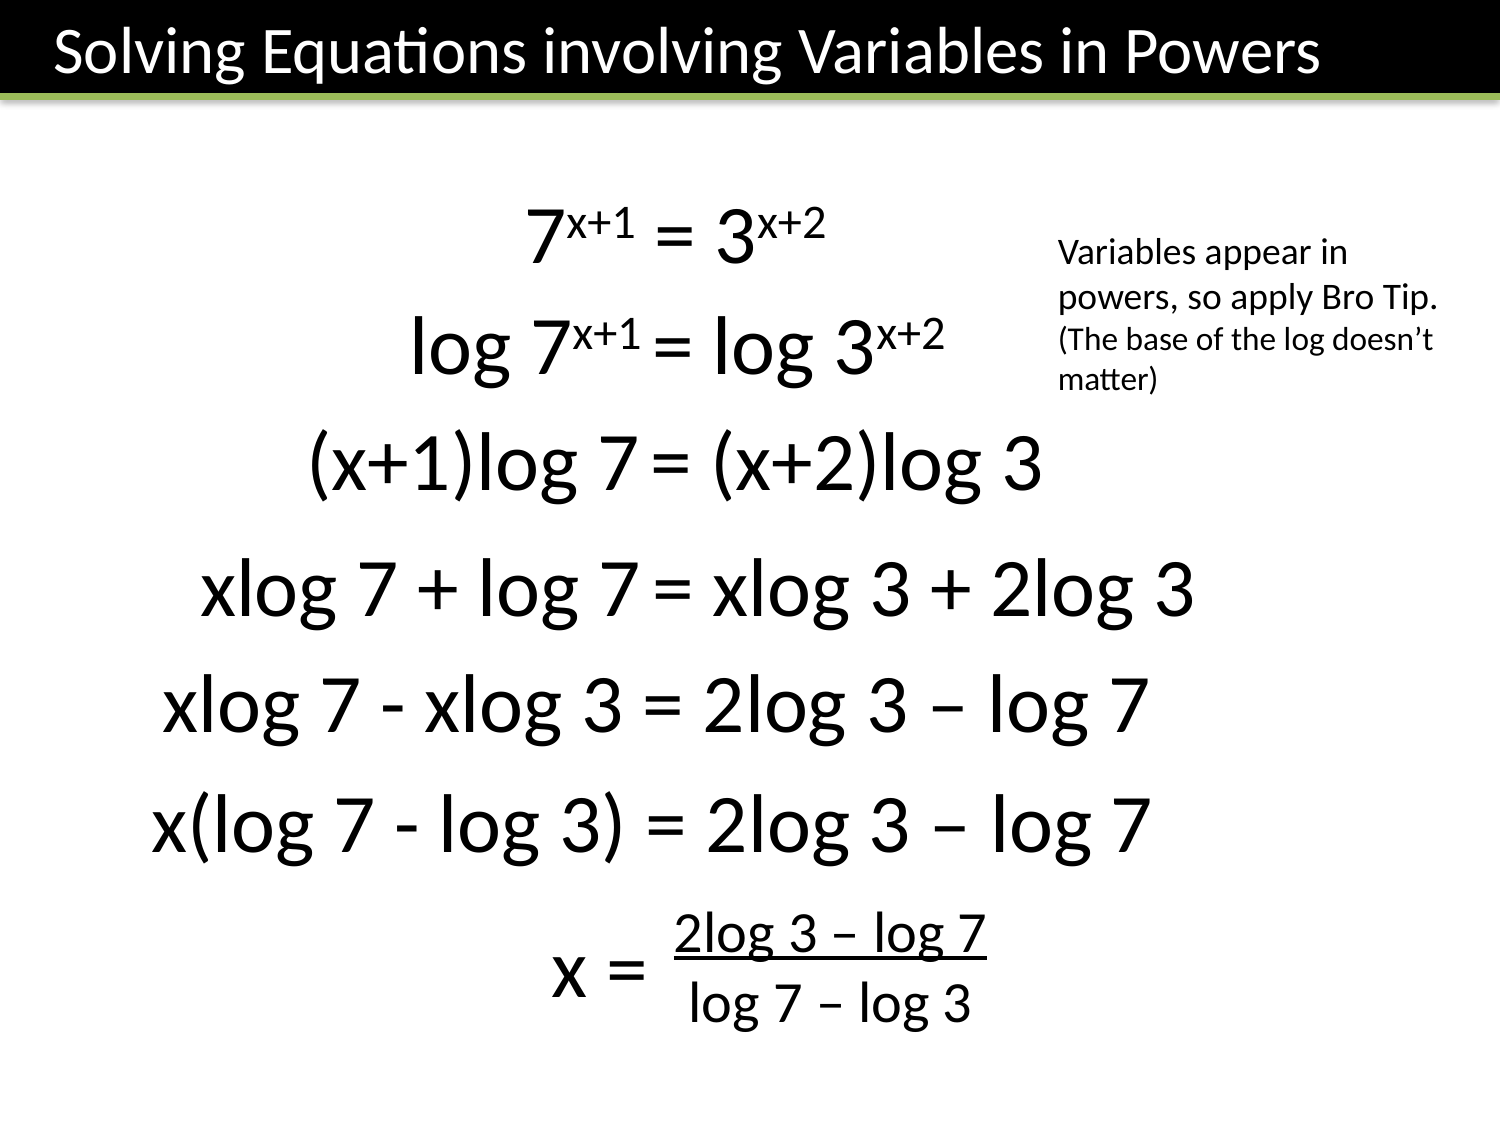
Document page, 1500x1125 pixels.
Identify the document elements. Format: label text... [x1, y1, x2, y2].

text_box 7x+1 = 3x+2 [368, 172, 983, 288]
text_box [505, 886, 1005, 1044]
text_box x(log 7 - log 3) = 2log 3 – log 7 [13, 762, 1293, 877]
text_box xlog 7 + log 7 = xlog 3 + 2log 3 [168, 525, 1228, 641]
text_box xlog 7 - xlog 3 = 2log 3 – log 7 [17, 641, 1297, 757]
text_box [0, 0, 1500, 99]
text_box (x+1)log 7 = (x+2)log 3 [278, 399, 1072, 515]
text_box Variables appear in powers, so apply Bro Tip. (The base of the log doesn’t matter) [1043, 219, 1478, 405]
text_box log 7x+1 = log 3x+2 [280, 283, 1074, 399]
